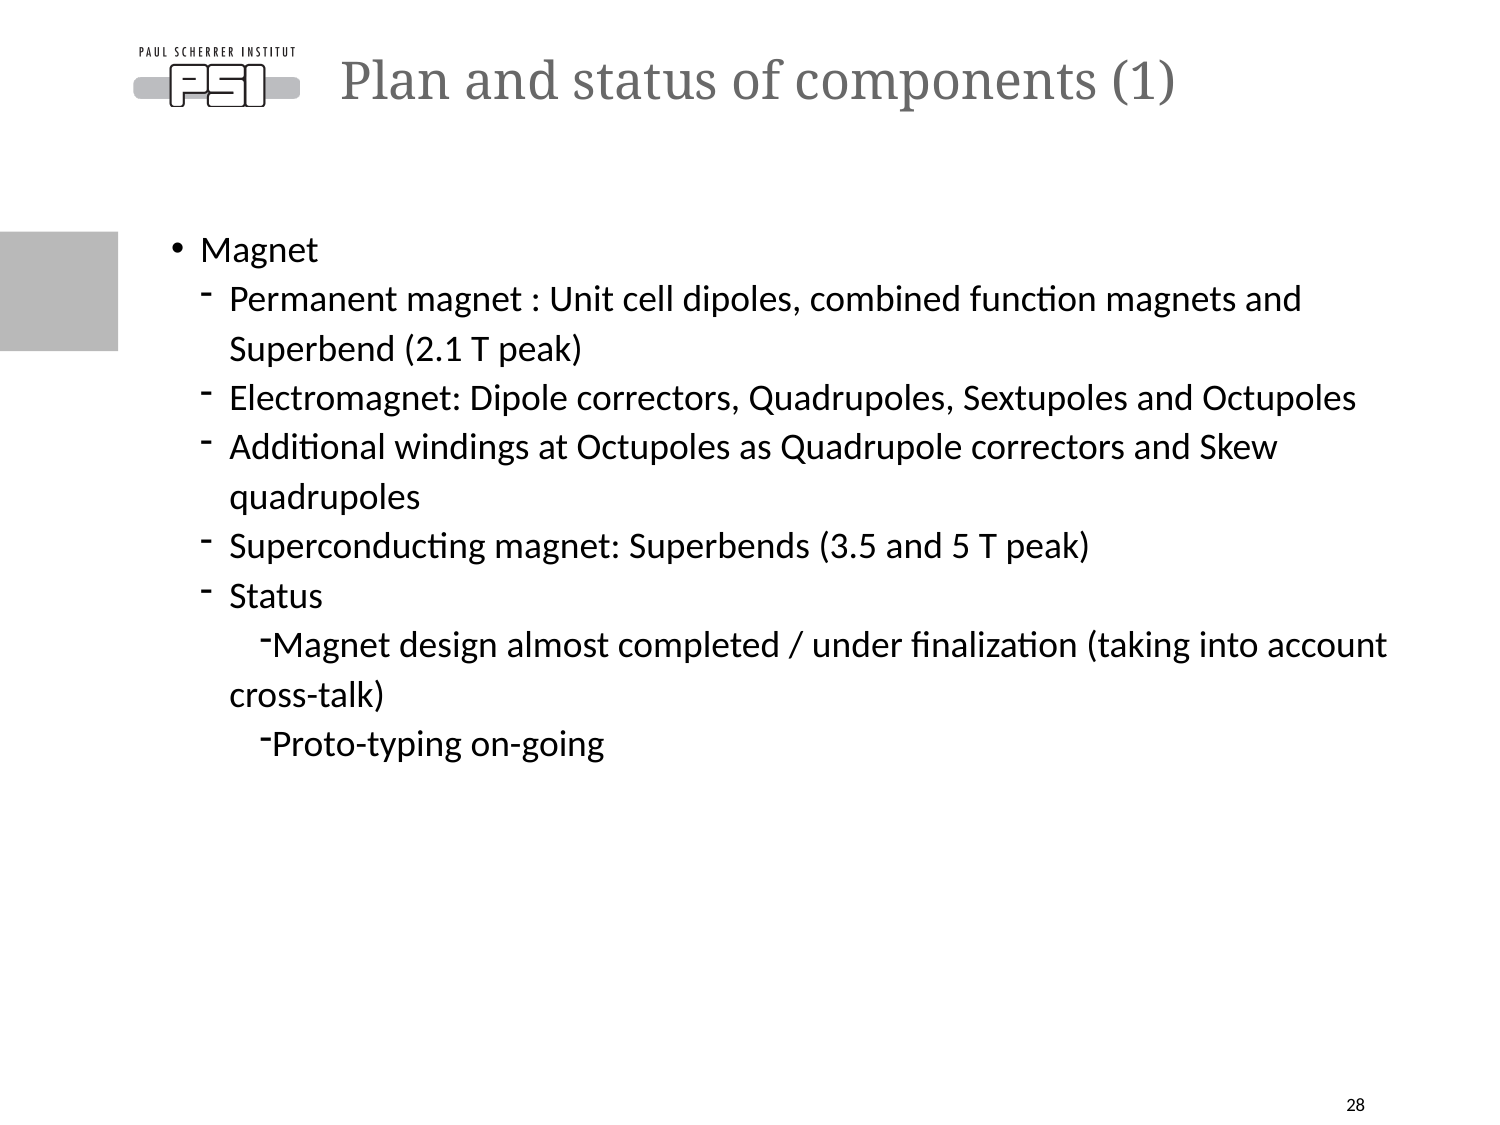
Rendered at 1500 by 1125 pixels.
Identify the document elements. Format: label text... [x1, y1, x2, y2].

slide_number 28 [1346, 1092, 1441, 1125]
title Plan and status of components (1) [340, 47, 1442, 132]
list Magnet Permanent magnet : Unit cell dipoles, combined function magnets and Superbend (2.1 T peak) Electromagnet: Dipole correctors, Quadrupoles, Sextupoles and Octupoles Additional windings at Octupoles as Quadrupole correctors and Skew quadrupoles Superconducting magnet: Superbends (3.5 and 5 T peak) Status Magnet design almost completed / under finalization (taking into account cross-talk) Proto-typing on-going [171, 220, 1442, 988]
